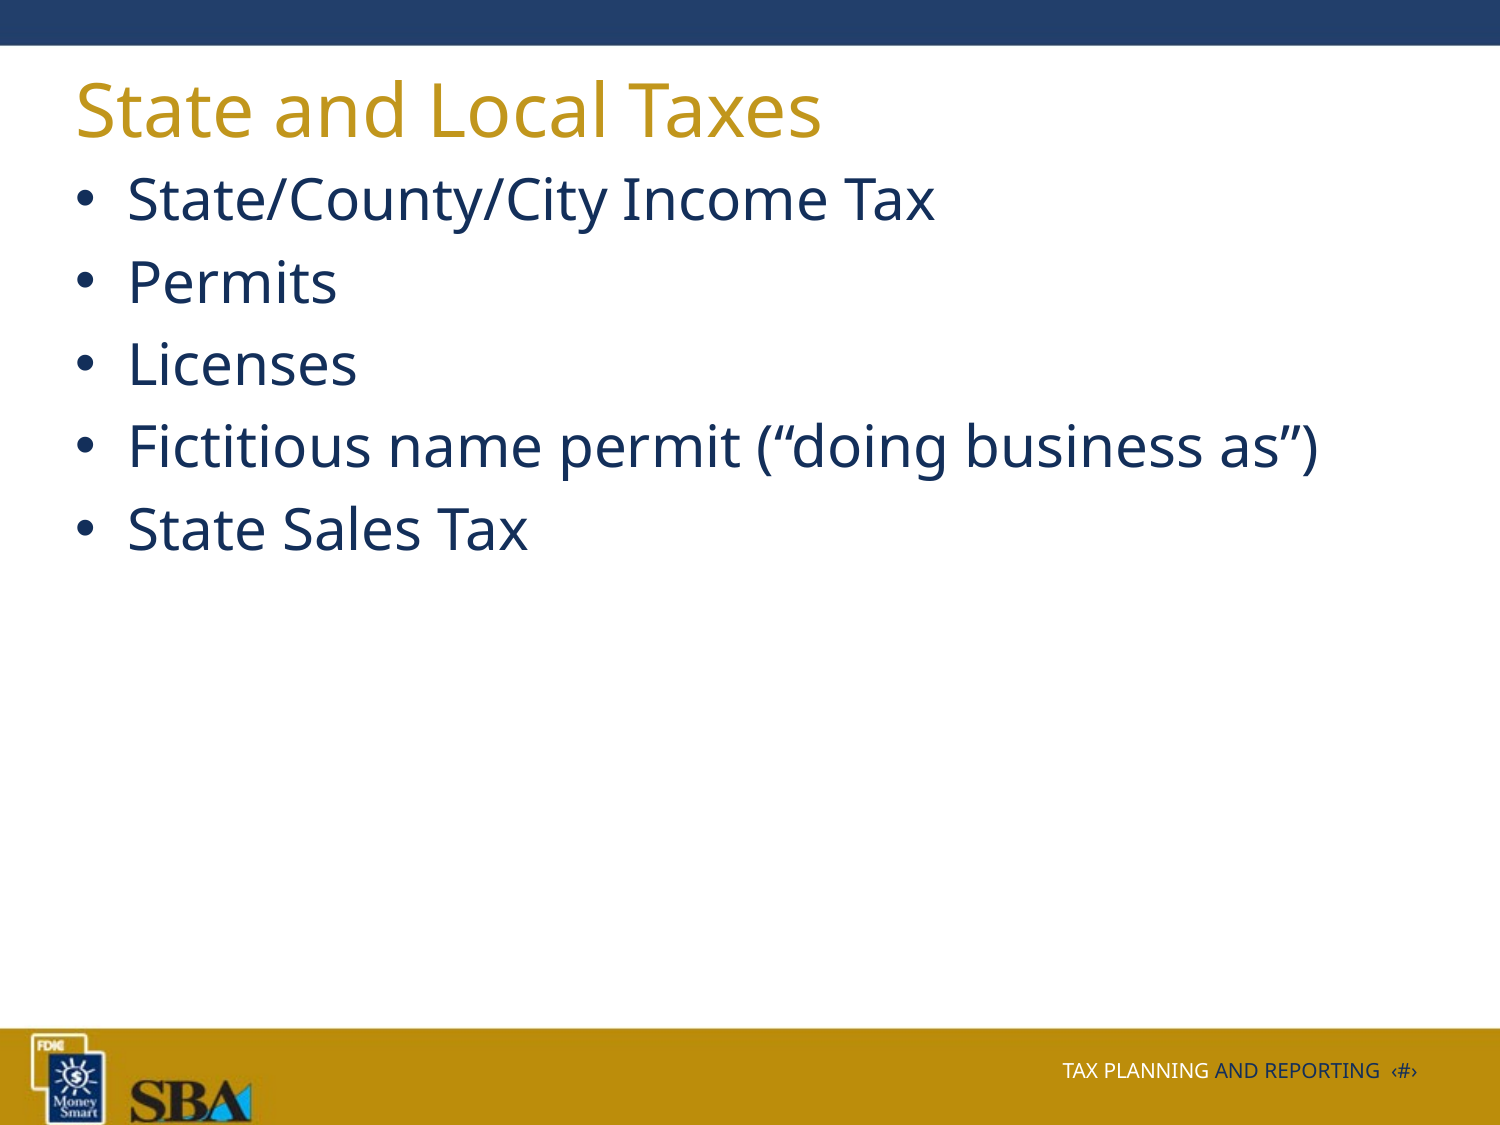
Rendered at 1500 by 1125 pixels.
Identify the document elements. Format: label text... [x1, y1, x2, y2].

picture [0, 0, 1500, 1125]
list State/County/City Income Tax Permits Licenses Fictitious name permit (“doing business as”) State Sales Tax [74, 161, 1426, 863]
title State and Local Taxes [74, 61, 1426, 161]
